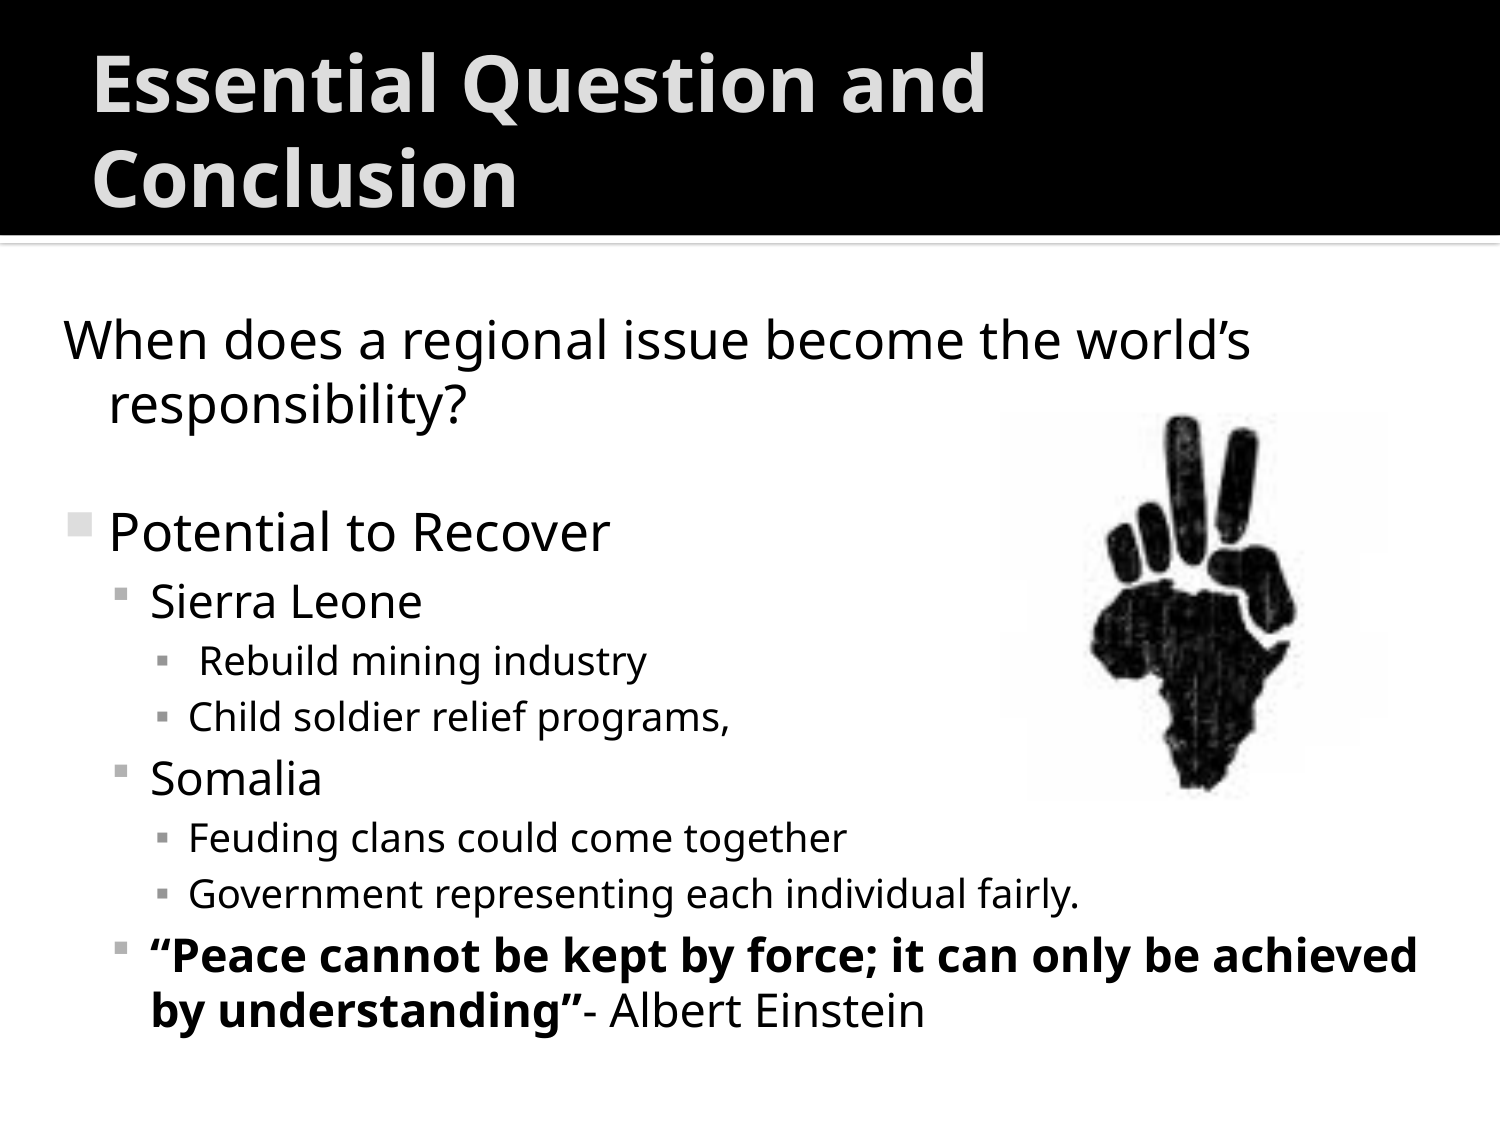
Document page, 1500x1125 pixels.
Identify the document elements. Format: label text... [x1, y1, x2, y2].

list When does a regional issue become the world’s responsibility? Potential to Recover Sierra Leone Rebuild mining industry Child soldier relief programs, Somalia Feuding clans could come together Government representing each individual fairly. “Peace cannot be kept by force; it can only be achieved by understanding”- Albert Einstein [37, 291, 1450, 1050]
title Essential Question and Conclusion [75, 25, 1425, 231]
picture [974, 387, 1415, 993]
